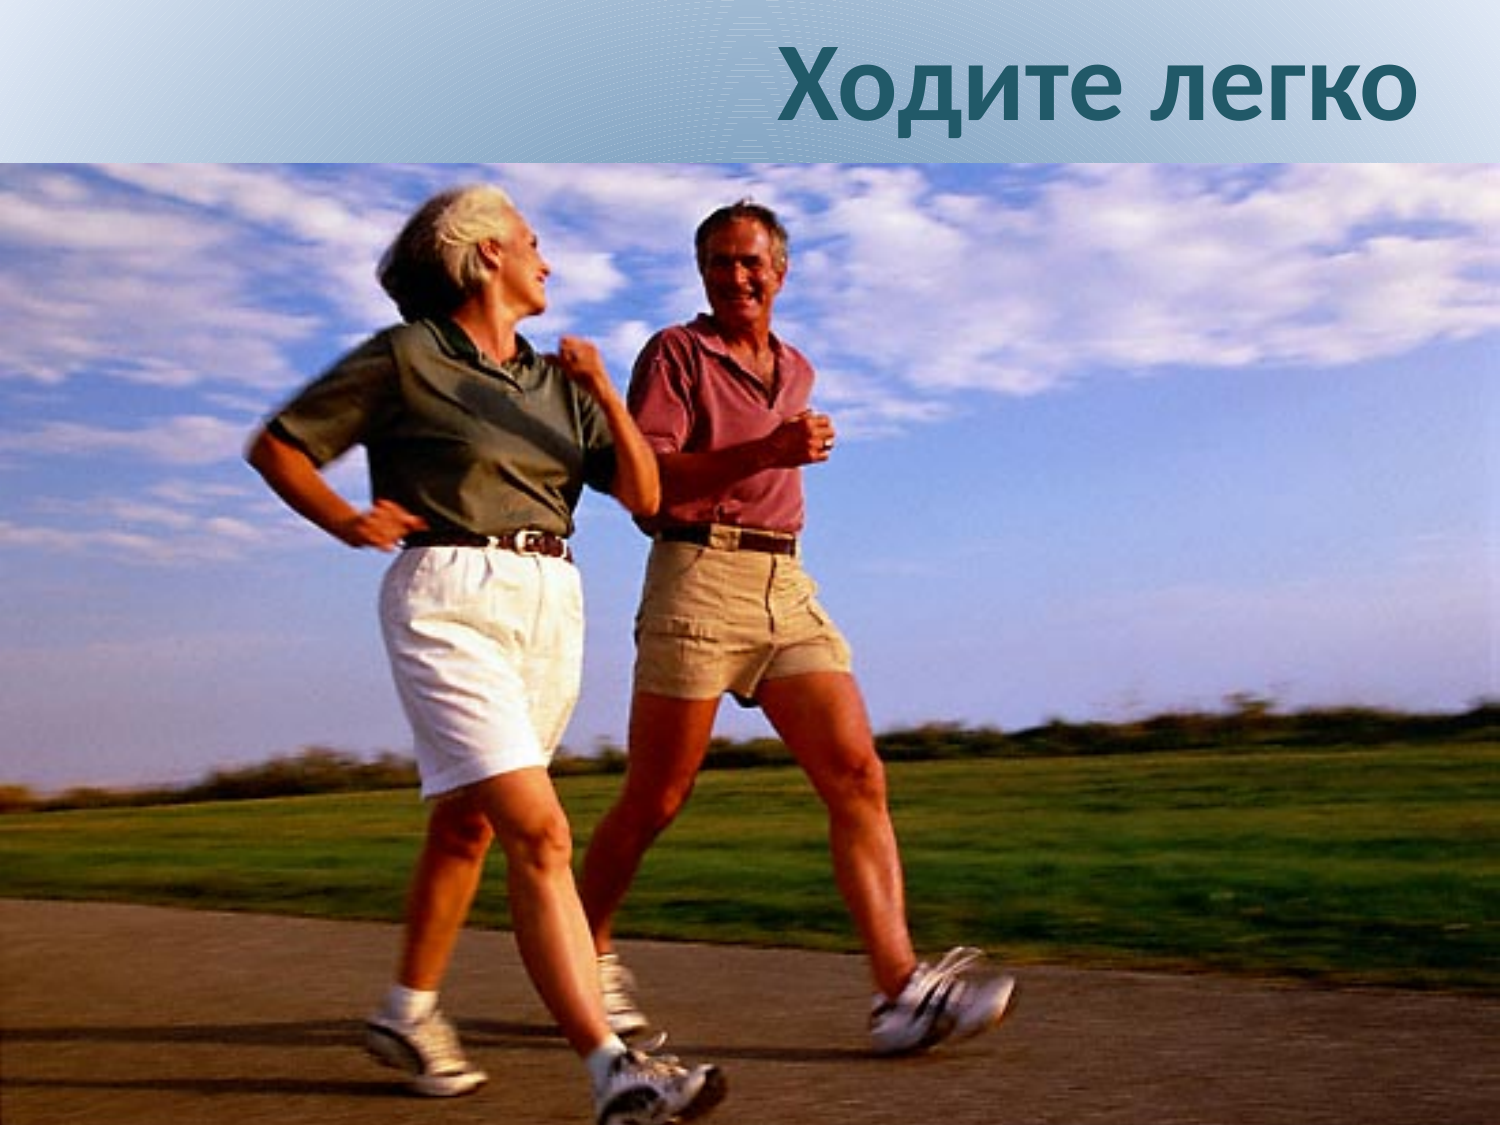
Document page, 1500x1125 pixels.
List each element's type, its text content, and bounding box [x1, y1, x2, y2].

picture [0, 163, 1500, 1125]
text_box Ходите легко [762, 0, 1437, 150]
